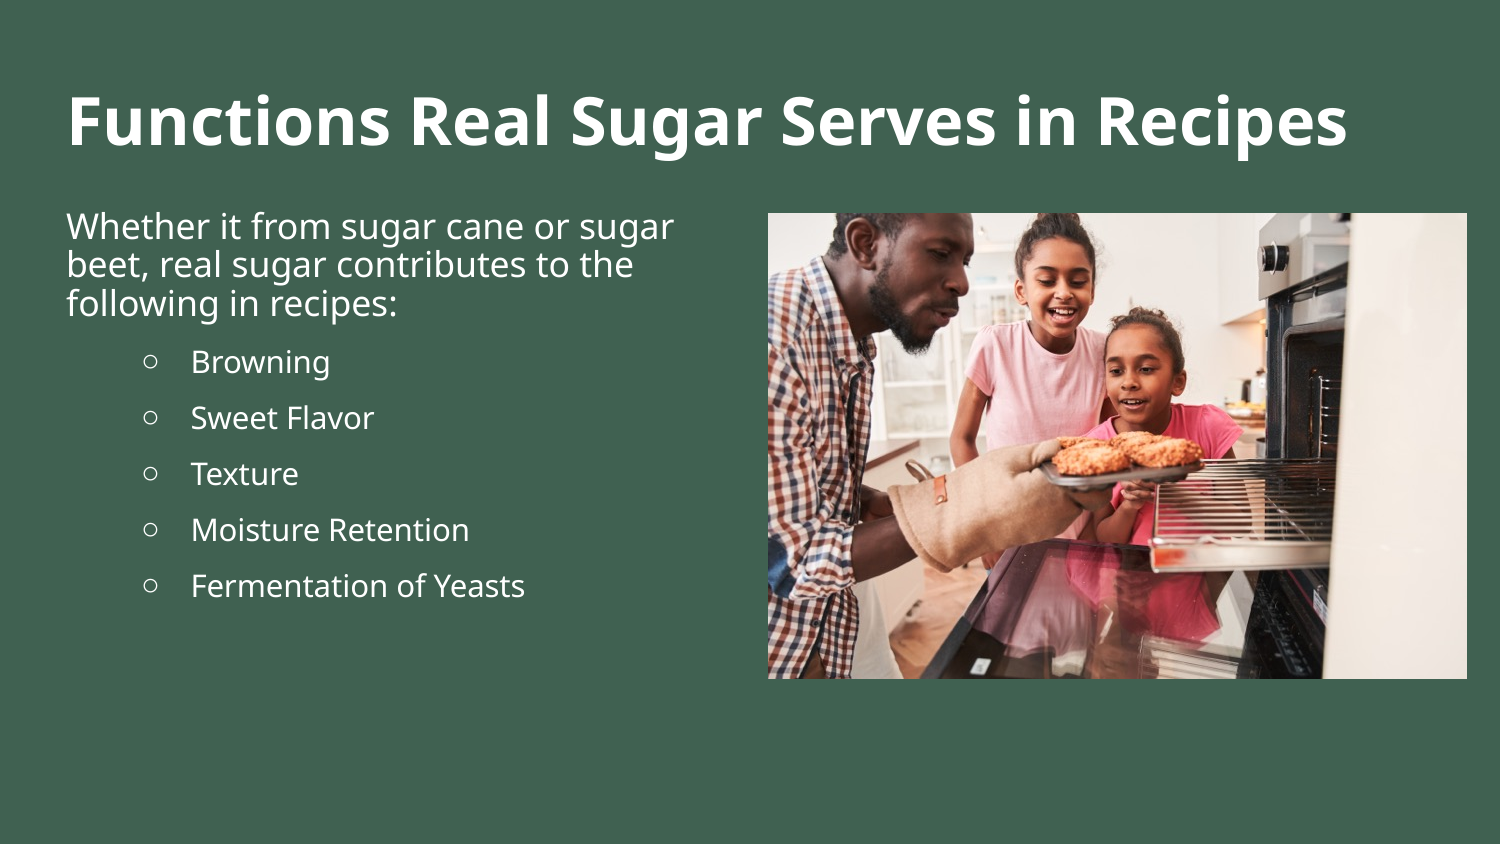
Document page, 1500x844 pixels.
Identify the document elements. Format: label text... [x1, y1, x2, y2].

title Functions Real Sugar Serves in Recipes [51, 72, 1449, 174]
list Whether it from sugar cane or sugar beet, real sugar contributes to the following in recipes: Browning Sweet Flavor Texture Moisture Retention Fermentation of Yeasts [33, 193, 732, 623]
picture [767, 213, 1467, 680]
